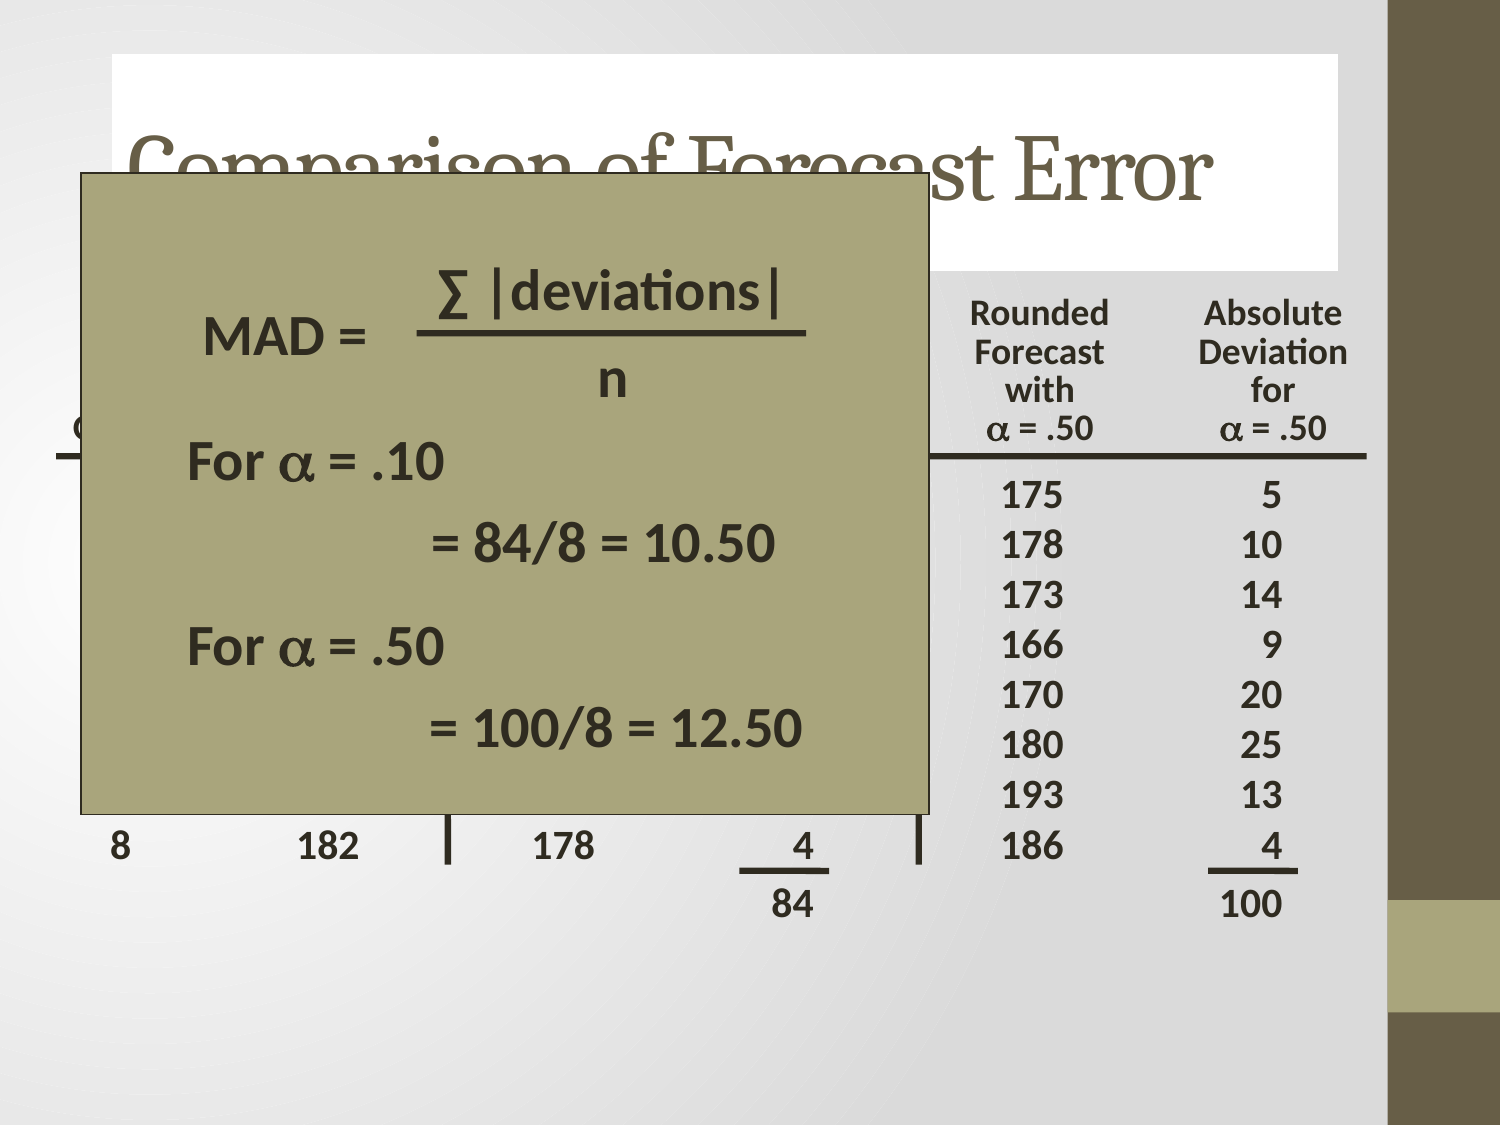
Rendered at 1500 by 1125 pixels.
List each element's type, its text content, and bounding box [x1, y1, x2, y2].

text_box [32, 287, 1393, 1036]
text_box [169, 599, 822, 768]
text_box [81, 172, 930, 280]
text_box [186, 226, 807, 417]
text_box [169, 414, 794, 584]
title Comparison of Forecast Error [112, 54, 1338, 271]
